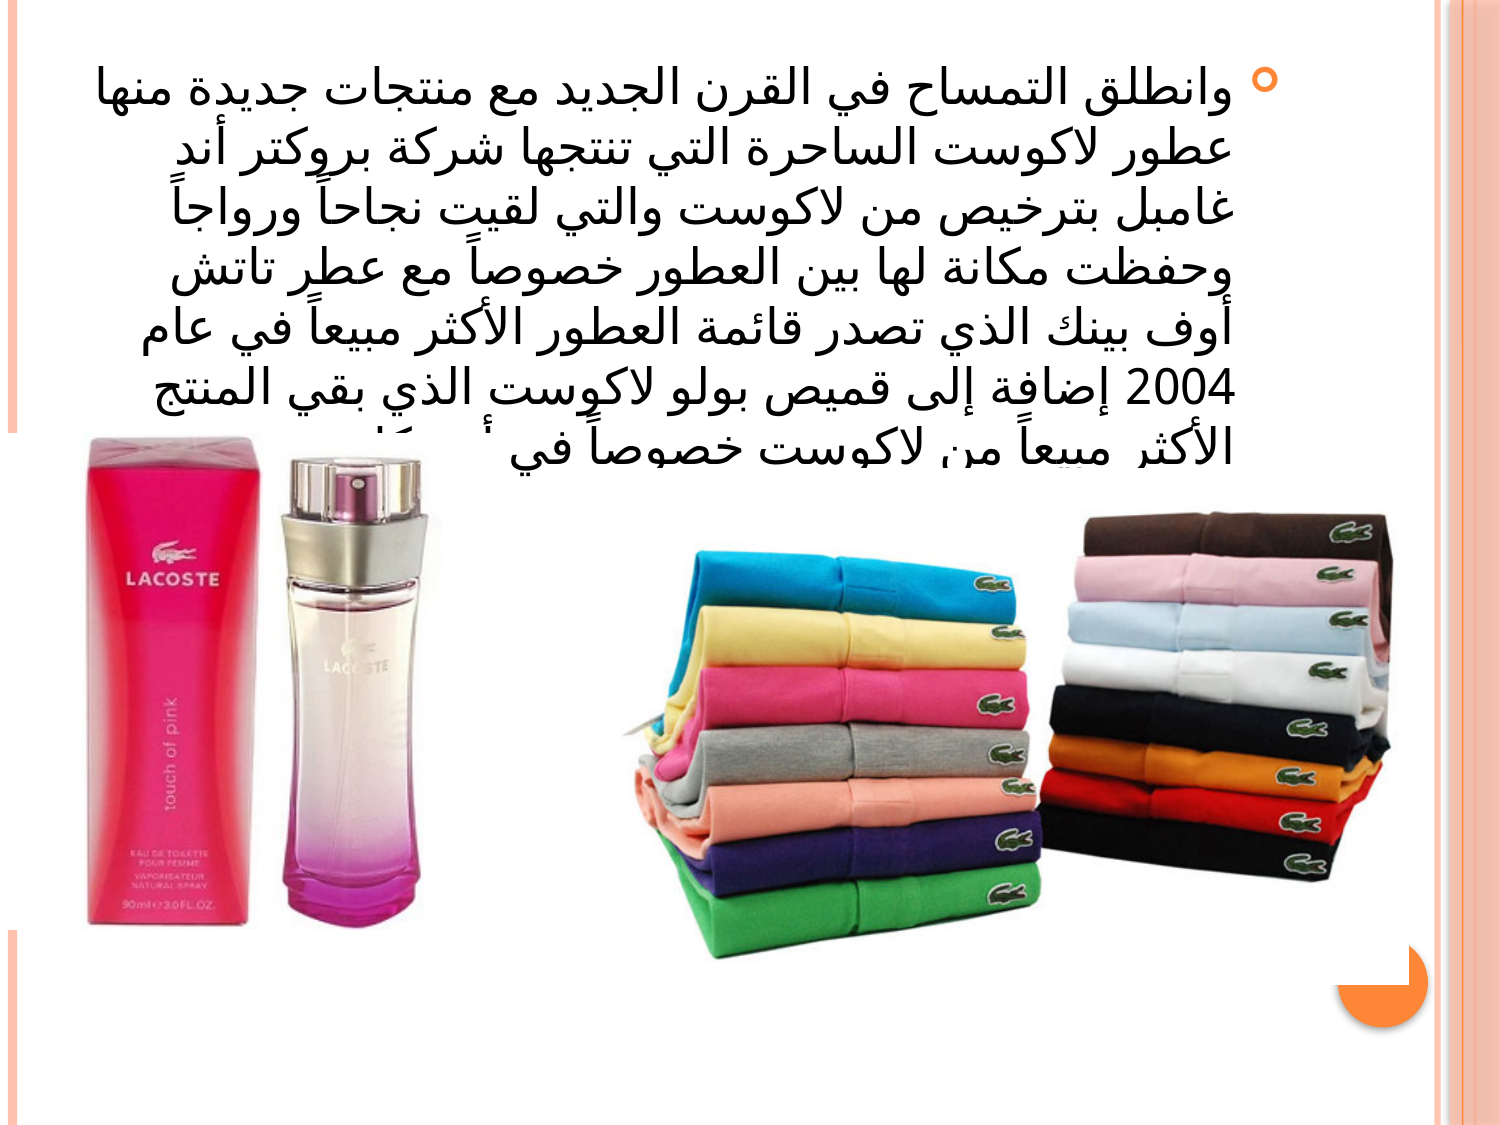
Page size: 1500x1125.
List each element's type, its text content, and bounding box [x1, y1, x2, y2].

picture [620, 468, 1409, 985]
picture [0, 433, 497, 931]
list وانطلق التمساح في القرن الجديد مع منتجات جديدة منها عطور لاكوست الساحرة التي تنتجها شركة بروكتر أند غامبل بترخيص من لاكوست والتي لقيت نجاحاً ورواجاً وحفظت مكانة لها بين العطور خصوصاً مع عطر تاتش أوف بينك الذي تصدر قائمة العطور الأكثر مبيعاً في عام 2004 إضافة إلى قميص بولو لاكوست الذي بقي المنتج الأكثر مبيعاً من لاكوست خصوصاً في أميركا. [70, 46, 1296, 847]
